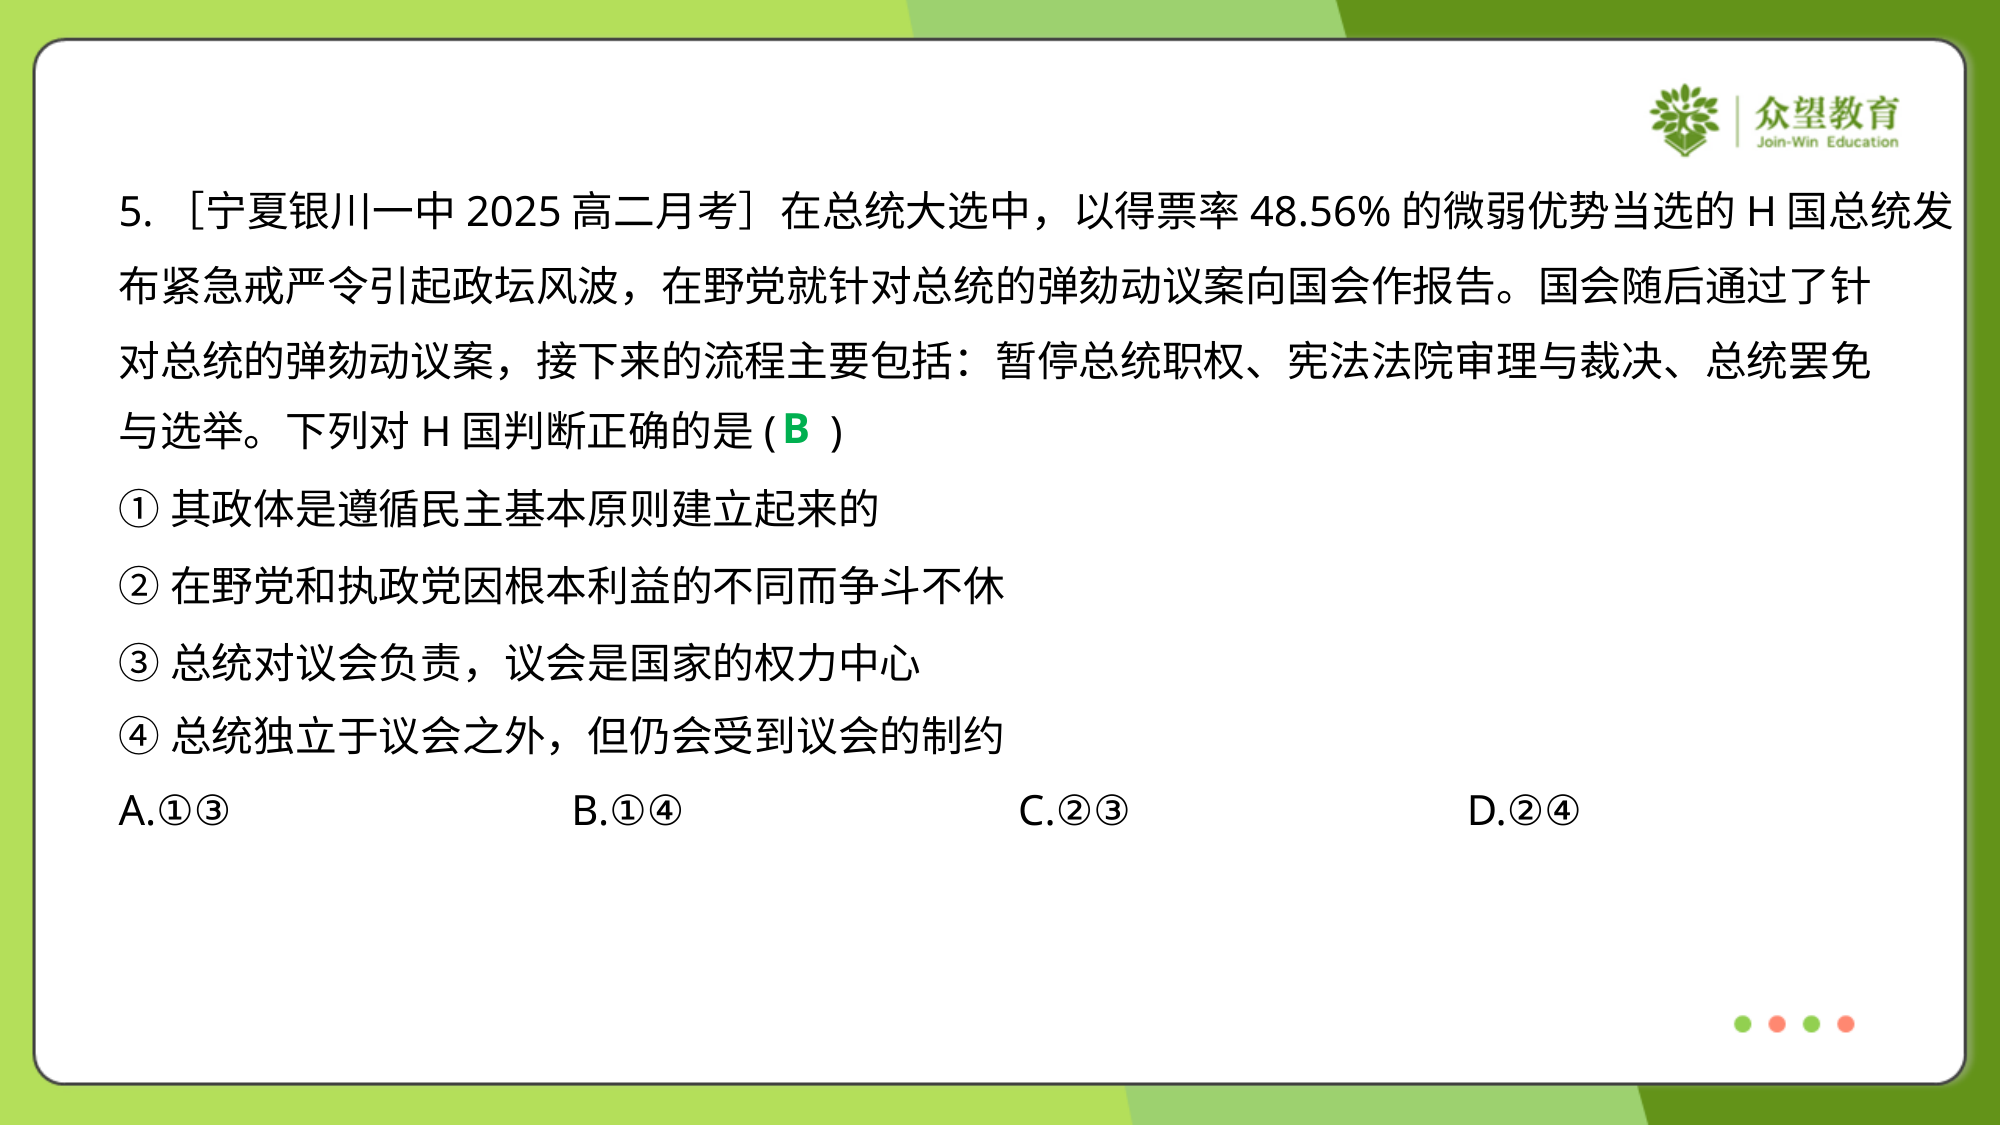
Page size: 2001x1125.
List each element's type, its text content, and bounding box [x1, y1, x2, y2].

text_box A.①③ B.①④ C.②③ D.②④ [118, 759, 1883, 826]
text_box B [766, 381, 826, 446]
picture [0, 0, 2000, 1125]
text_box 5.［宁夏银川一中2025高二月考］在总统大选中，以得票率48.56%的微弱优势当选的H国总统发 布紧急戒严令引起政坛风波，在野党就针对总统的弹劾动议案向国会作报告。国会随后通过了针 对总统的弹劾动议案，接下来的流程主要包括：暂停总统职权、宪法法院审理与裁决、总统罢免 与选举。下列对H国判断正确的是( ) [118, 159, 1883, 448]
text_box ①其政体是遵循民主基本原则建立起来的 ②在野党和执政党因根本利益的不同而争斗不休 ③总统对议会负责，议会是国家的权力中心 ④总统独立于议会之外，但仍会受到议会的制约 [118, 457, 1883, 753]
